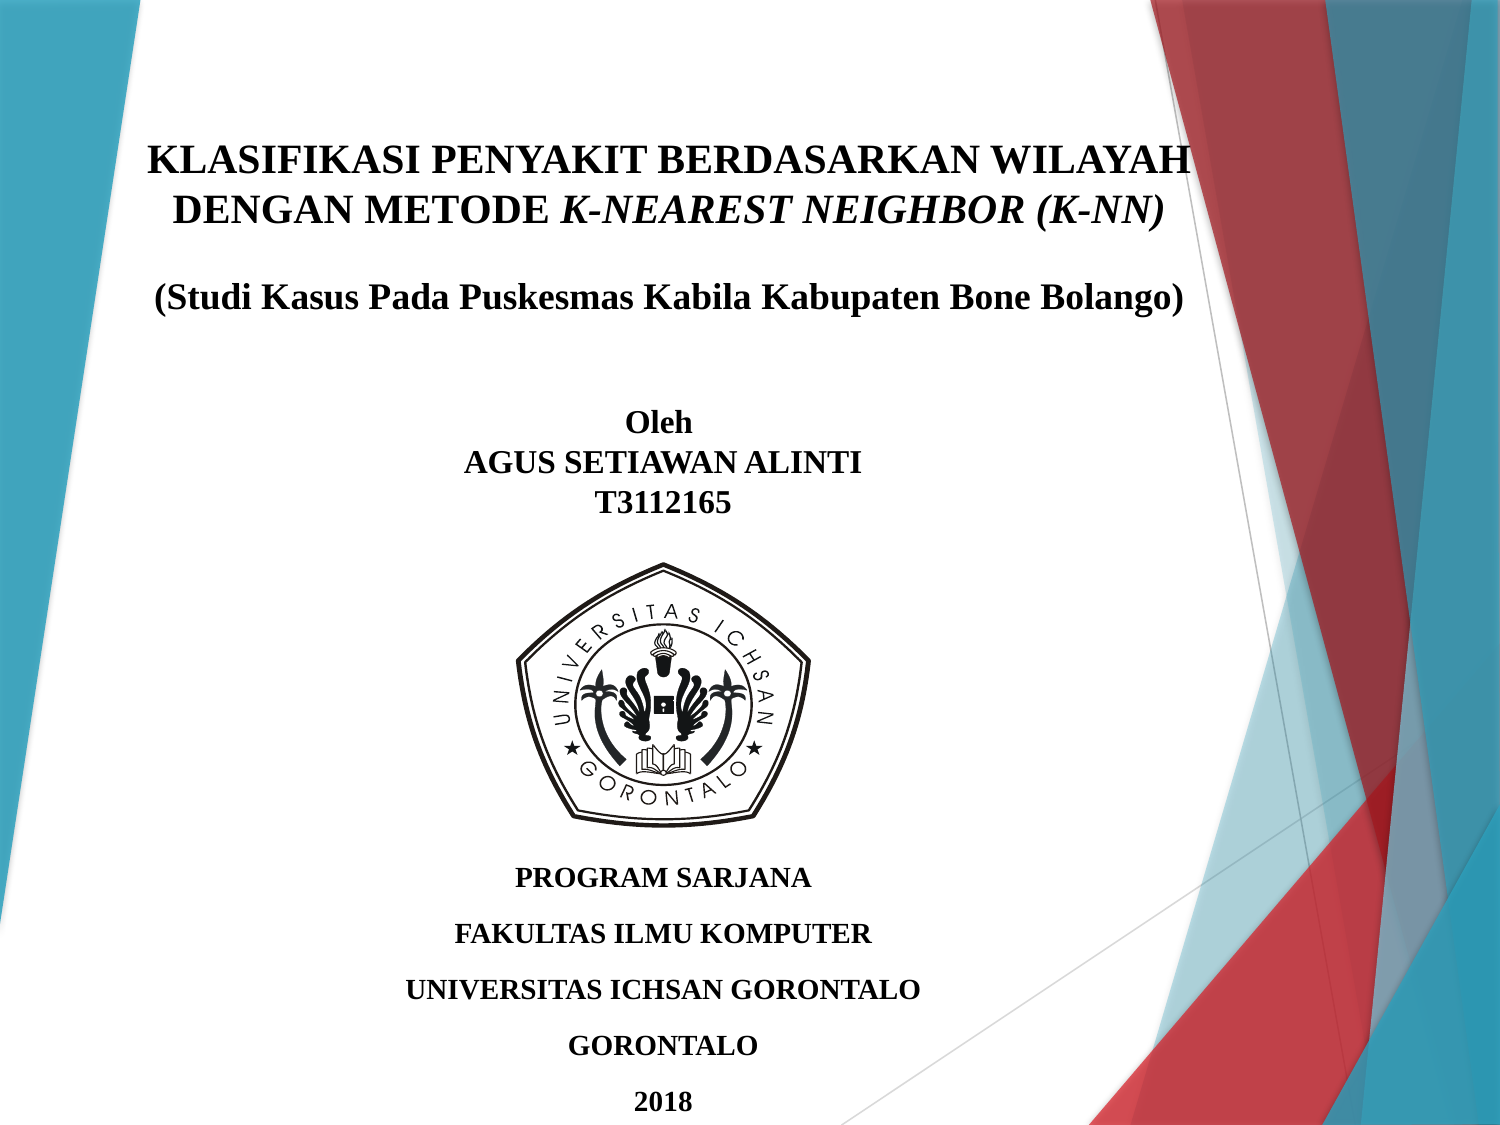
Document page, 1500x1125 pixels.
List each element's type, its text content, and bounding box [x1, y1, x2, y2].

picture [515, 561, 812, 829]
title KLASIFIKASI PENYAKIT BERDASARKAN WILAYAH DENGAN METODE K-NEAREST NEIGHBOR (K-NN) (Studi Kasus Pada Puskesmas Kabila Kabupaten Bone Bolango) [105, 54, 1234, 325]
subtitle PROGRAM SARJANA FAKULTAS ILMU KOMPUTER UNIVERSITAS ICHSAN GORONTALO GORONTALO 2018 [185, 850, 1142, 1125]
text_box Oleh AGUS SETIAWAN ALINTI T3112165 [415, 392, 912, 528]
